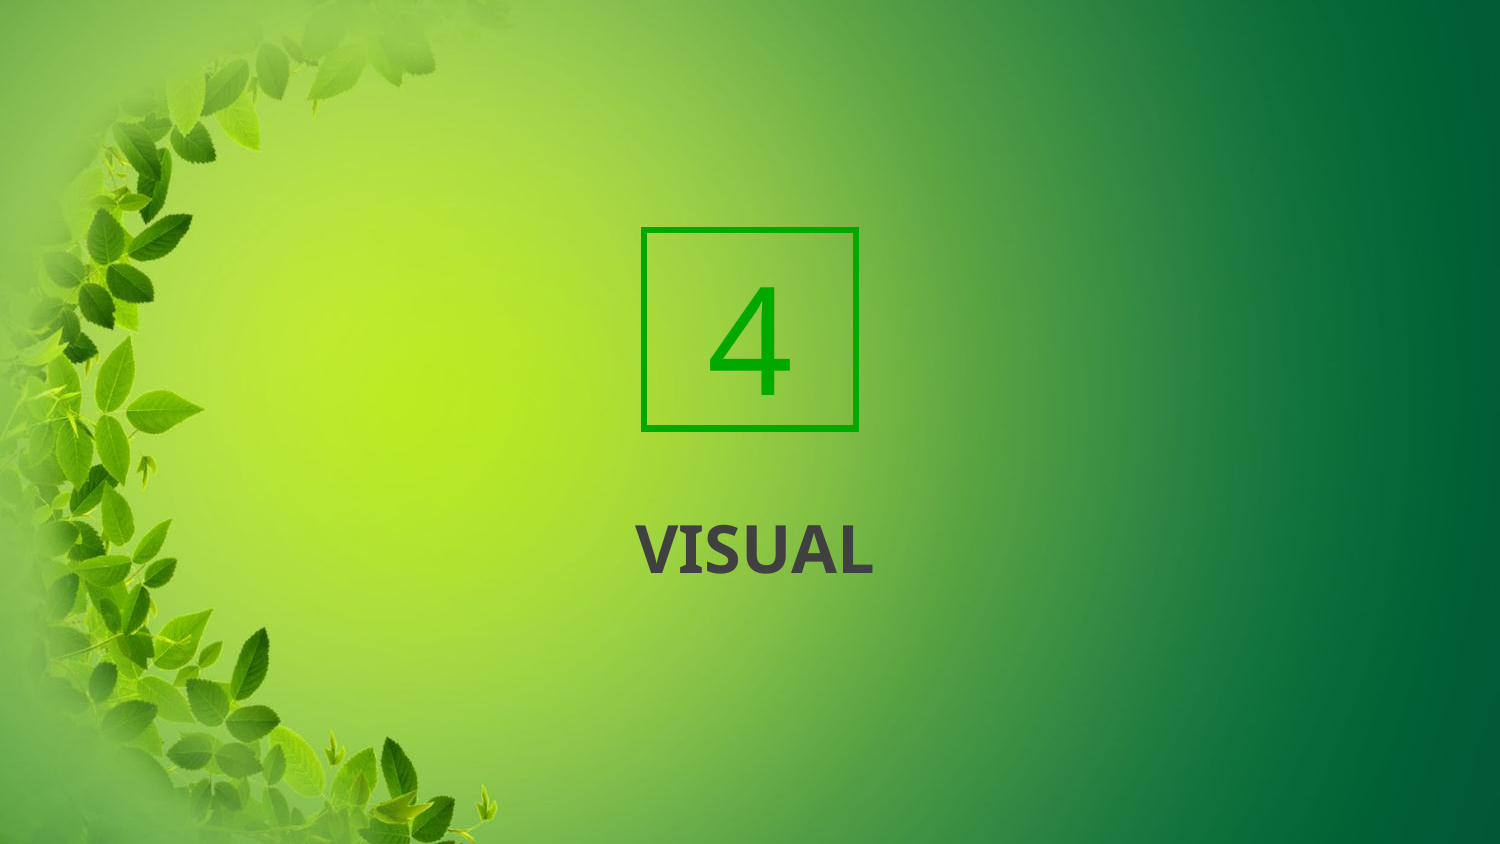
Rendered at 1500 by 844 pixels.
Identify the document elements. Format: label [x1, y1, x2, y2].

picture [0, 0, 1500, 844]
text_box [643, 229, 857, 434]
